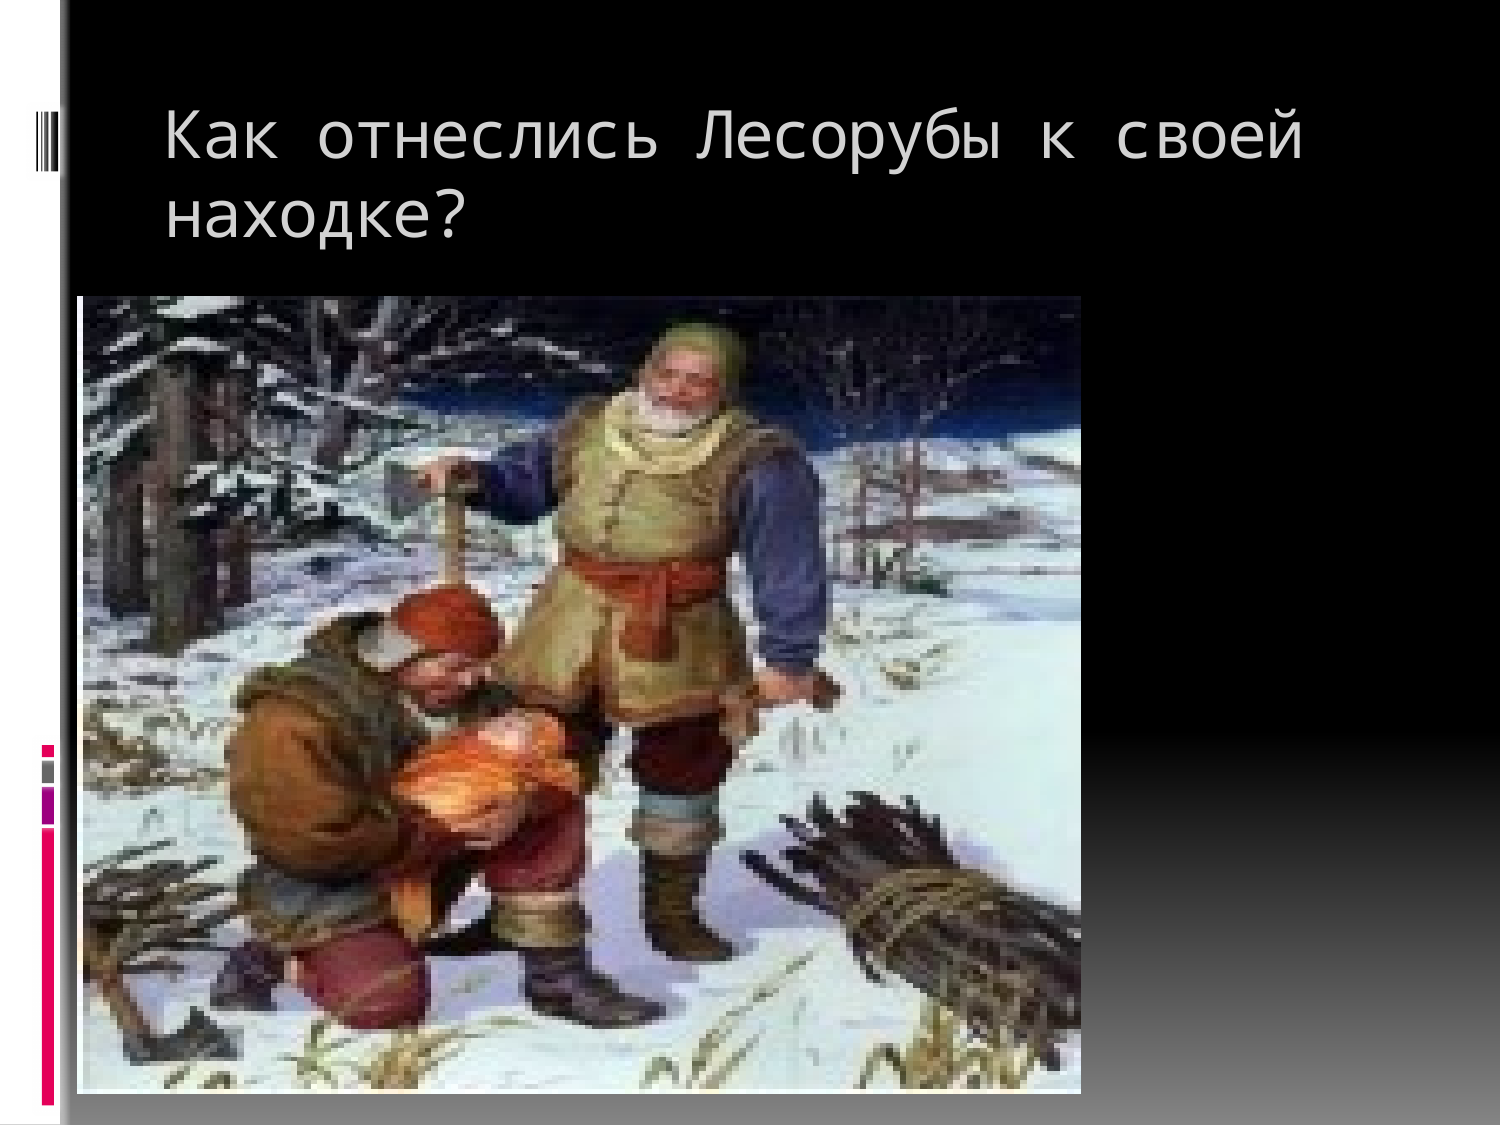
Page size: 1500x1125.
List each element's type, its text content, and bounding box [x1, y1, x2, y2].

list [76, 296, 1082, 1095]
title Как отнеслись Лесорубы к своей находке? [150, 83, 1425, 234]
